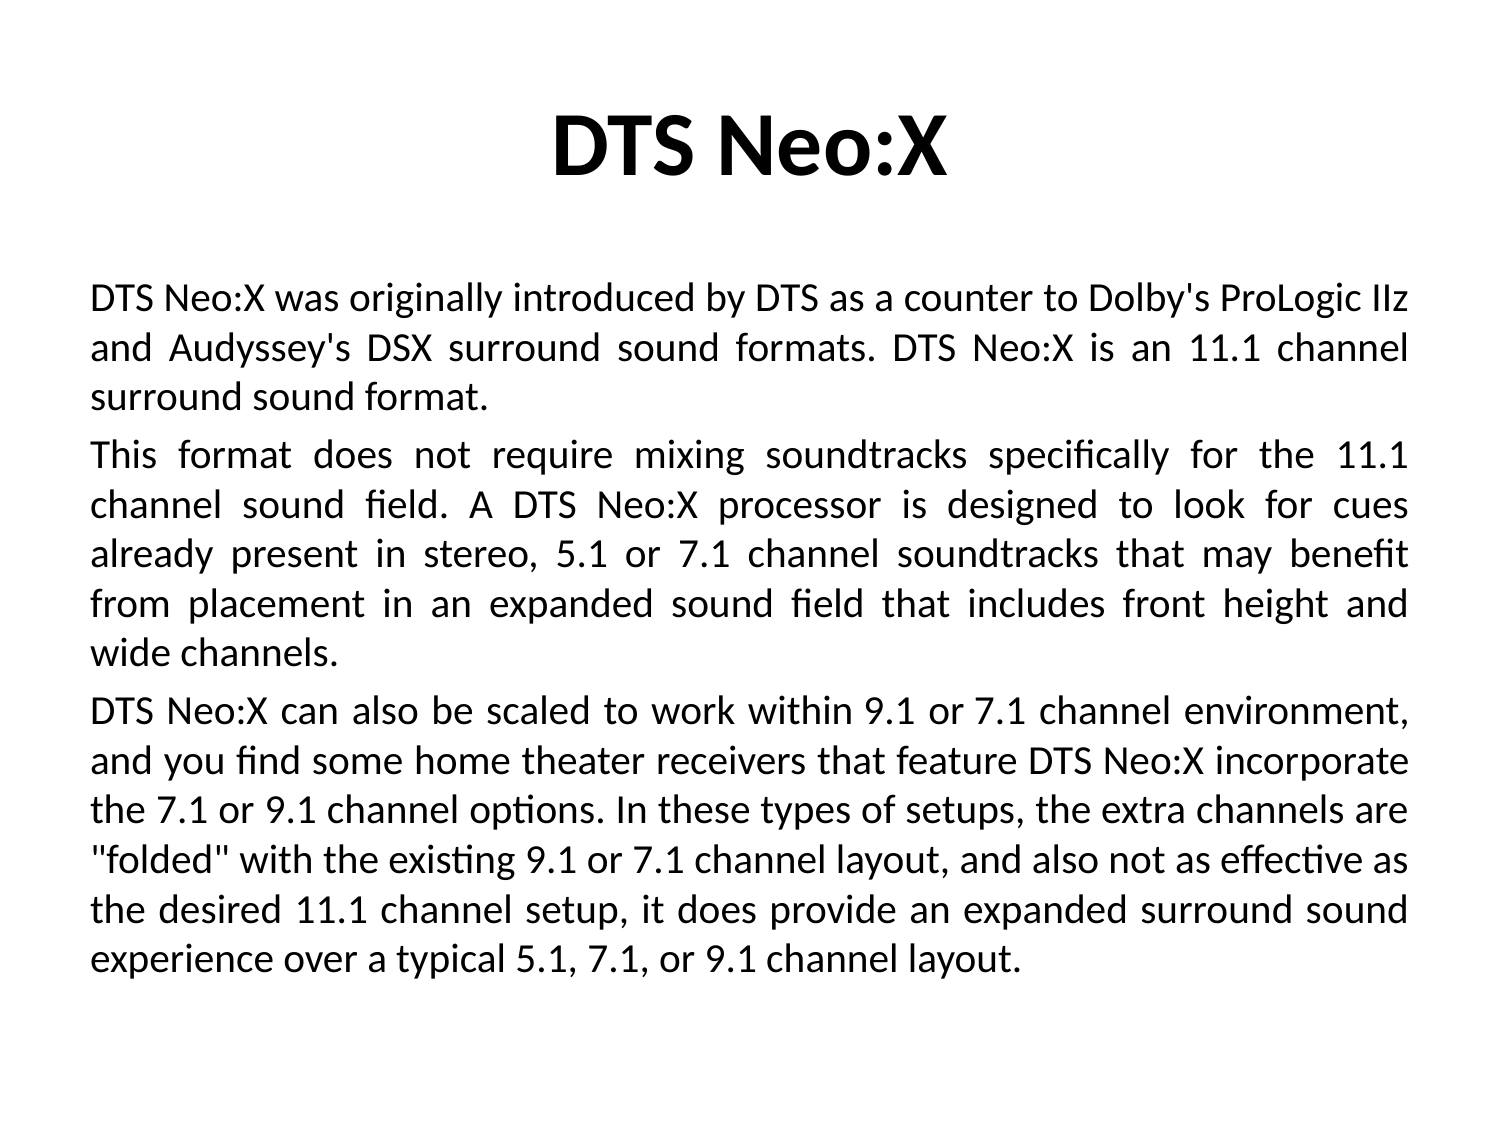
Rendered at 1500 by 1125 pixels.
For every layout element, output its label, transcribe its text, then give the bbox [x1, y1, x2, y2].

list DTS Neo:X was originally introduced by DTS as a counter to Dolby's ProLogic IIz and Audyssey's DSX surround sound formats. DTS Neo:X is an 11.1 channel surround sound format. This format does not require mixing soundtracks specifically for the 11.1 channel sound field. A DTS Neo:X processor is designed to look for cues already present in stereo, 5.1 or 7.1 channel soundtracks that may benefit from placement in an expanded sound field that includes front height and wide channels. DTS Neo:X can also be scaled to work within 9.1 or 7.1 channel environment, and you find some home theater receivers that feature DTS Neo:X incorporate the 7.1 or 9.1 channel options. In these types of setups, the extra channels are "folded" with the existing 9.1 or 7.1 channel layout, and also not as effective as the desired 11.1 channel setup, it does provide an expanded surround sound experience over a typical 5.1, 7.1, or 9.1 channel layout. [75, 262, 1425, 1005]
title DTS Neo:X [75, 45, 1425, 233]
